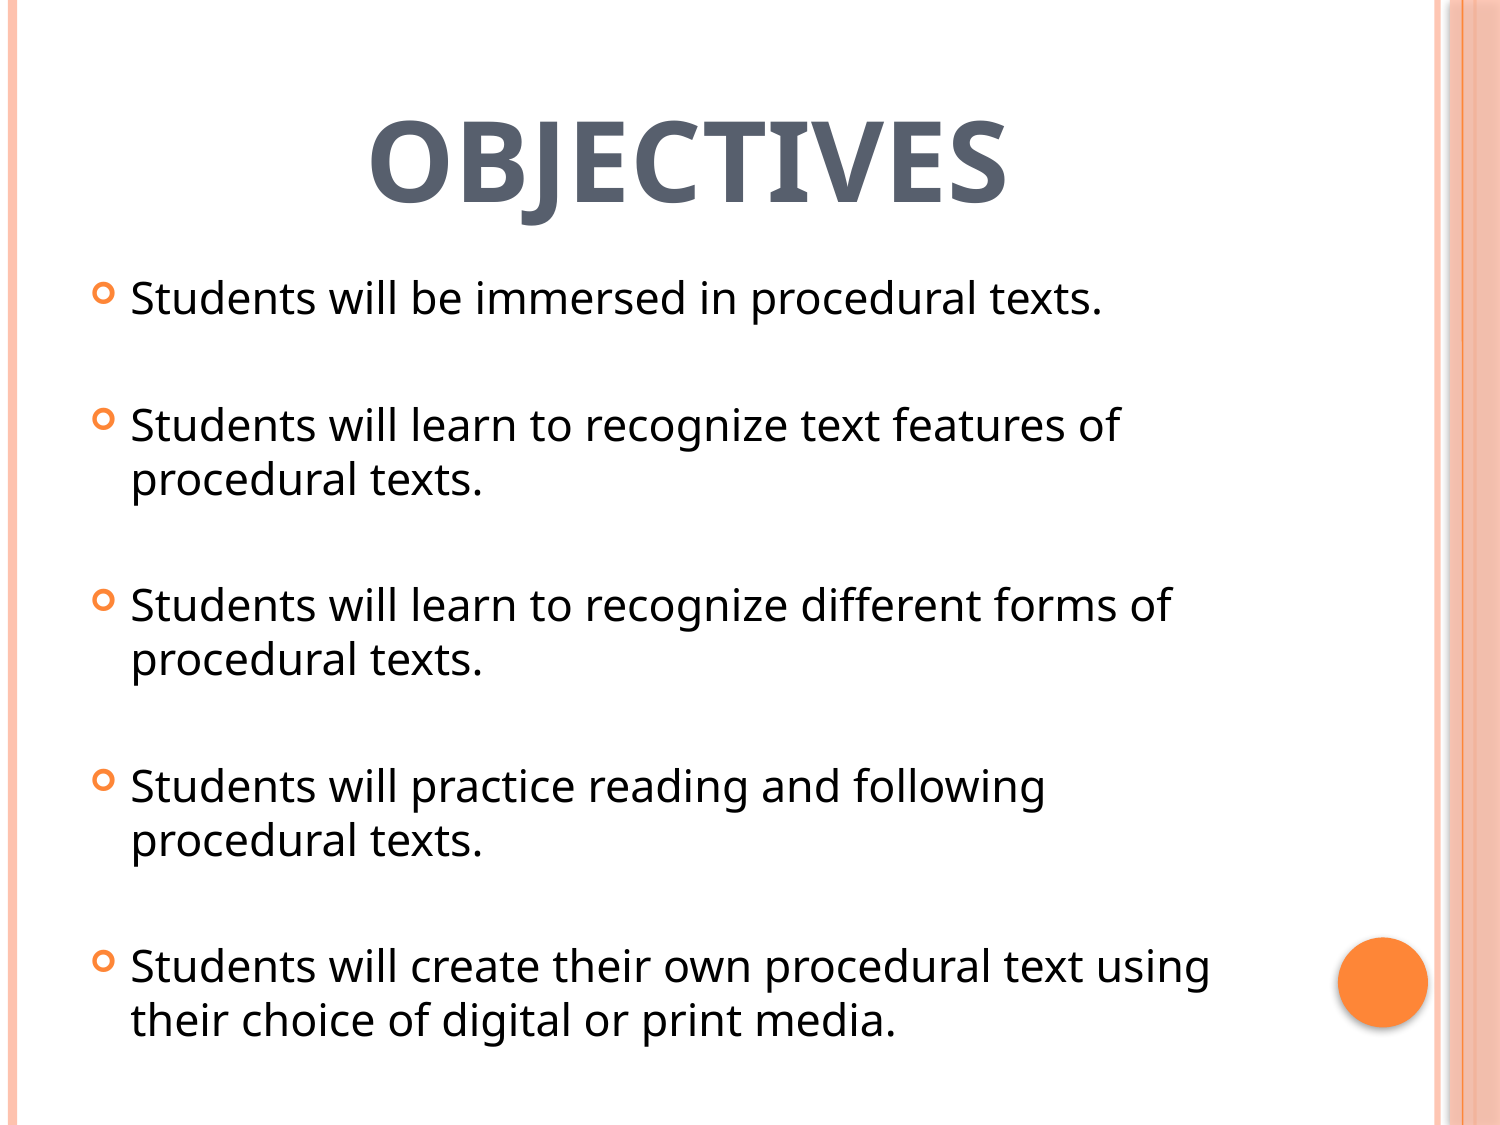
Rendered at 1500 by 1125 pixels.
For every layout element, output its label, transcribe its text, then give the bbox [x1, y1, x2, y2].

list Students will be immersed in procedural texts. Students will learn to recognize text features of procedural texts. Students will learn to recognize different forms of procedural texts. Students will practice reading and following procedural texts. Students will create their own procedural text using their choice of digital or print media. [75, 262, 1300, 1062]
title Objectives [75, 45, 1300, 233]
